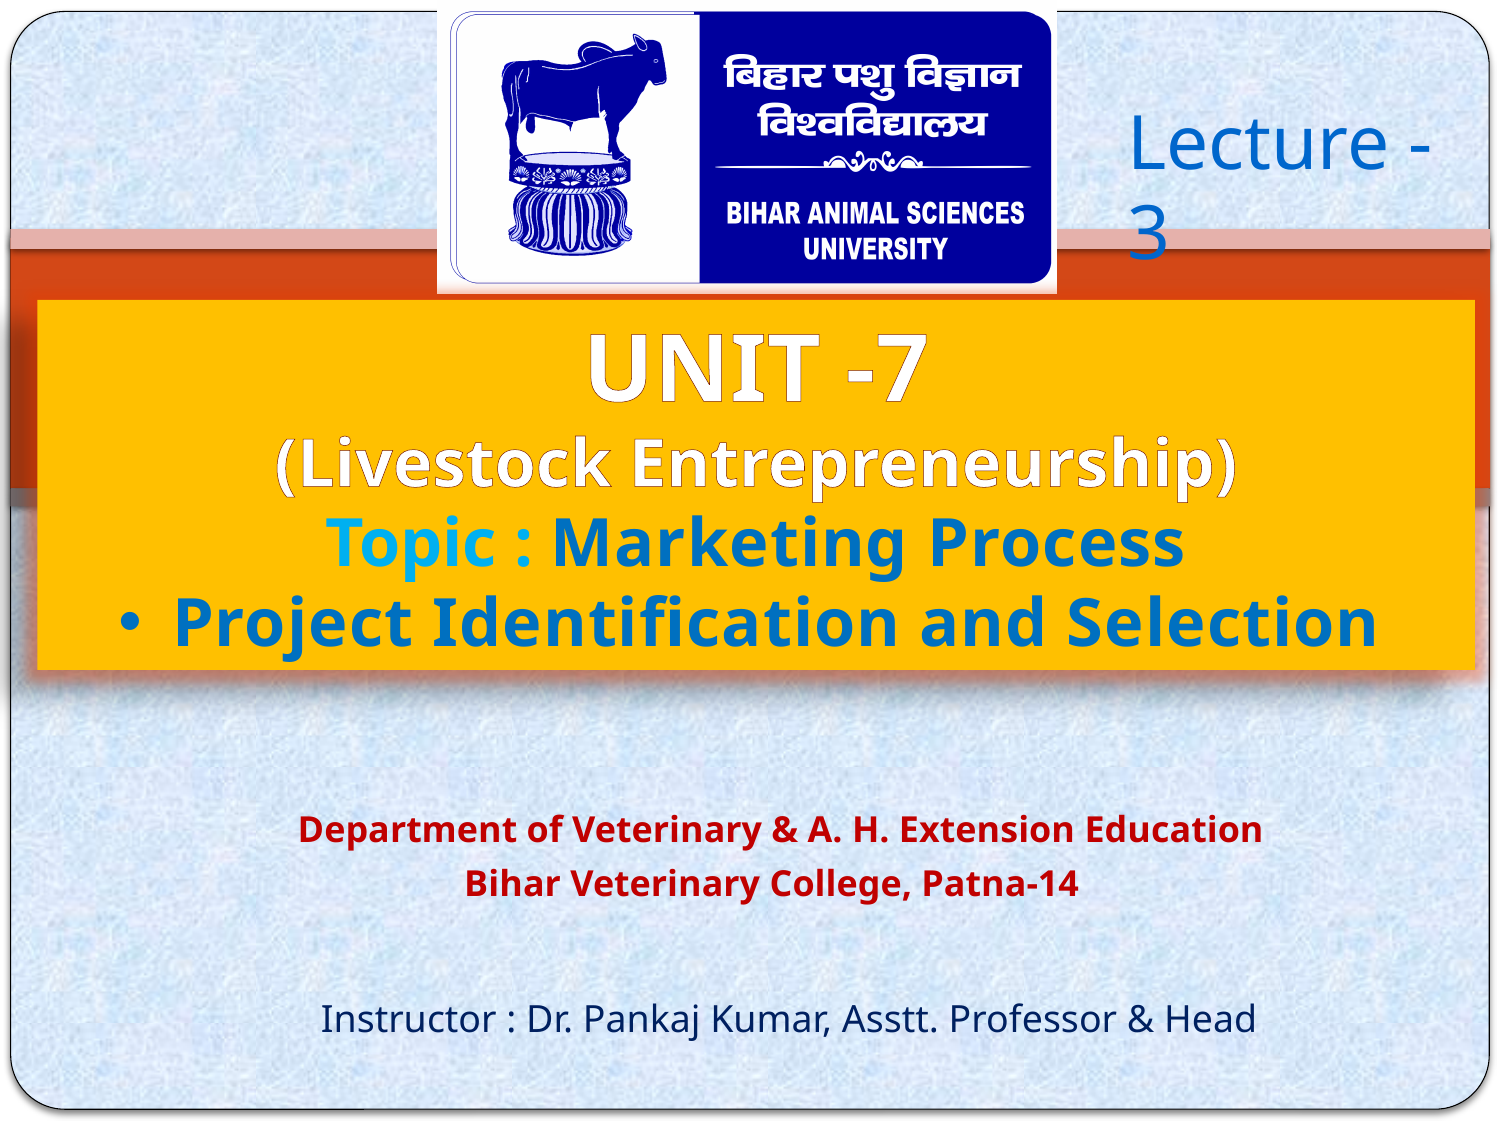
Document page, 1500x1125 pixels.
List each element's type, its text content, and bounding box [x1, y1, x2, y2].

text_box UNIT -7 (Livestock Entrepreneurship) Topic : Marketing Process Project Identification and Selection [37, 299, 1475, 670]
subtitle Department of Veterinary & A. H. Extension Education Bihar Veterinary College, Patna-14 [150, 737, 1413, 913]
picture [12, 507, 1488, 1108]
picture [12, 0, 1488, 295]
text_box Lecture -3 [1112, 87, 1475, 283]
text_box Instructor : Dr. Pankaj Kumar, Asstt. Professor & Head [306, 987, 1273, 1048]
